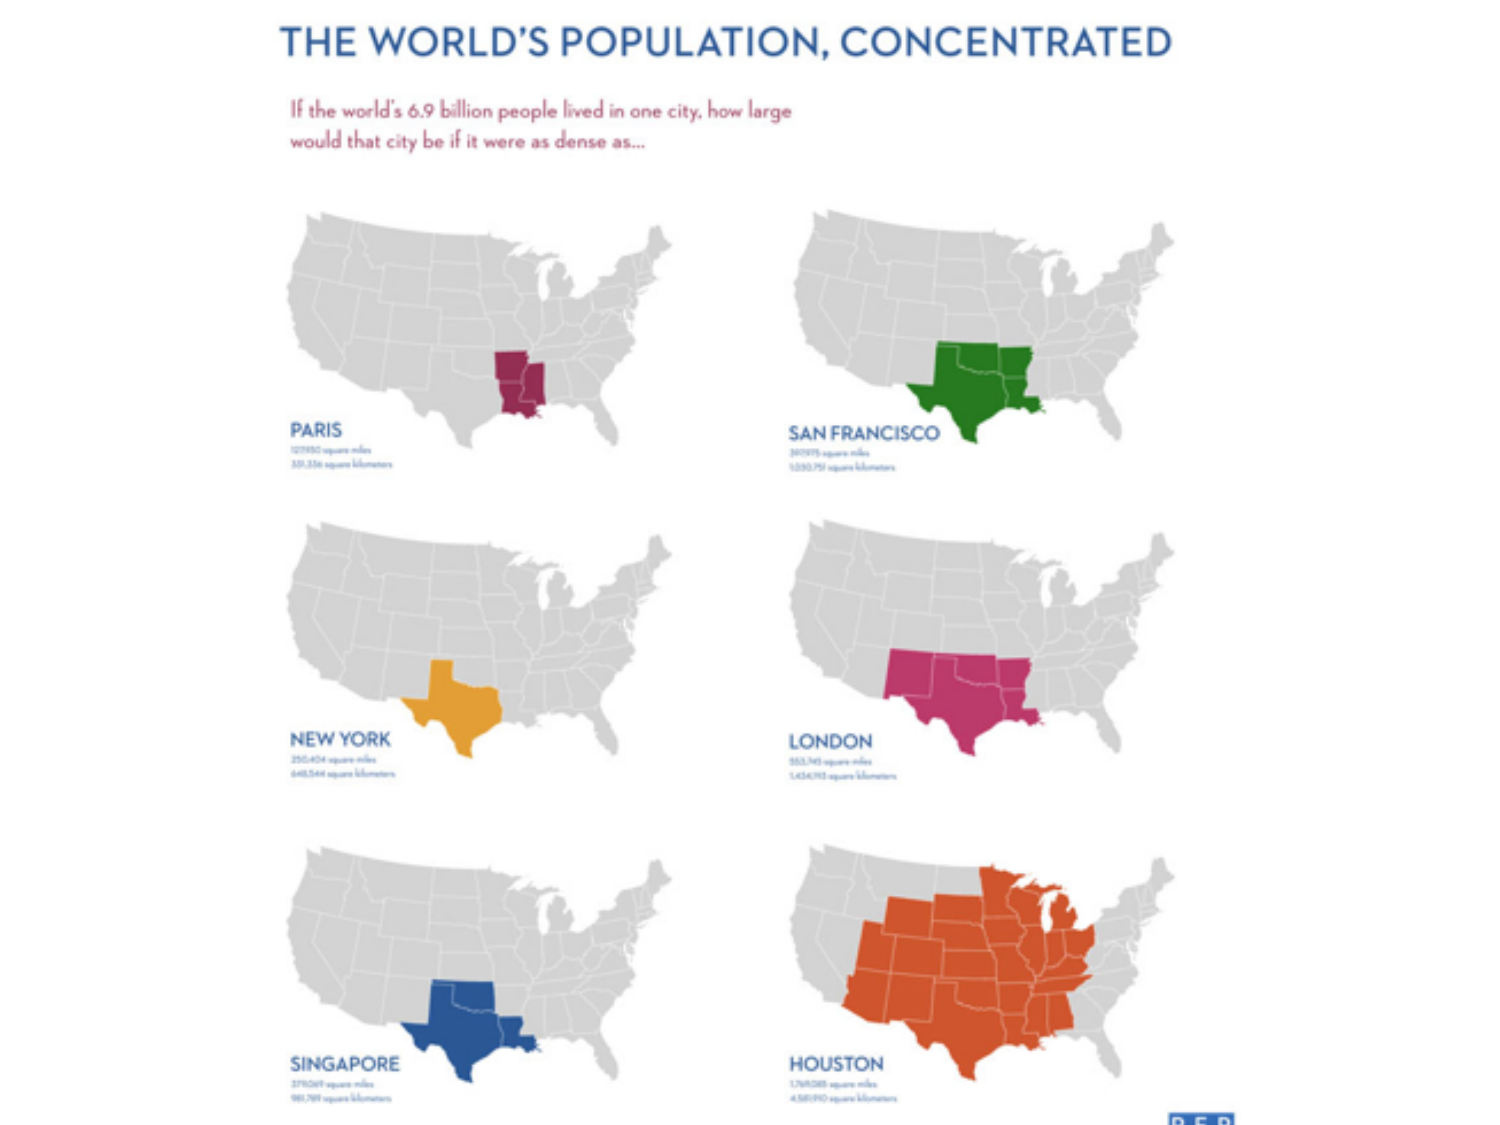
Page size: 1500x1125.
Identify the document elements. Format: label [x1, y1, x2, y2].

list [0, 0, 1500, 1125]
